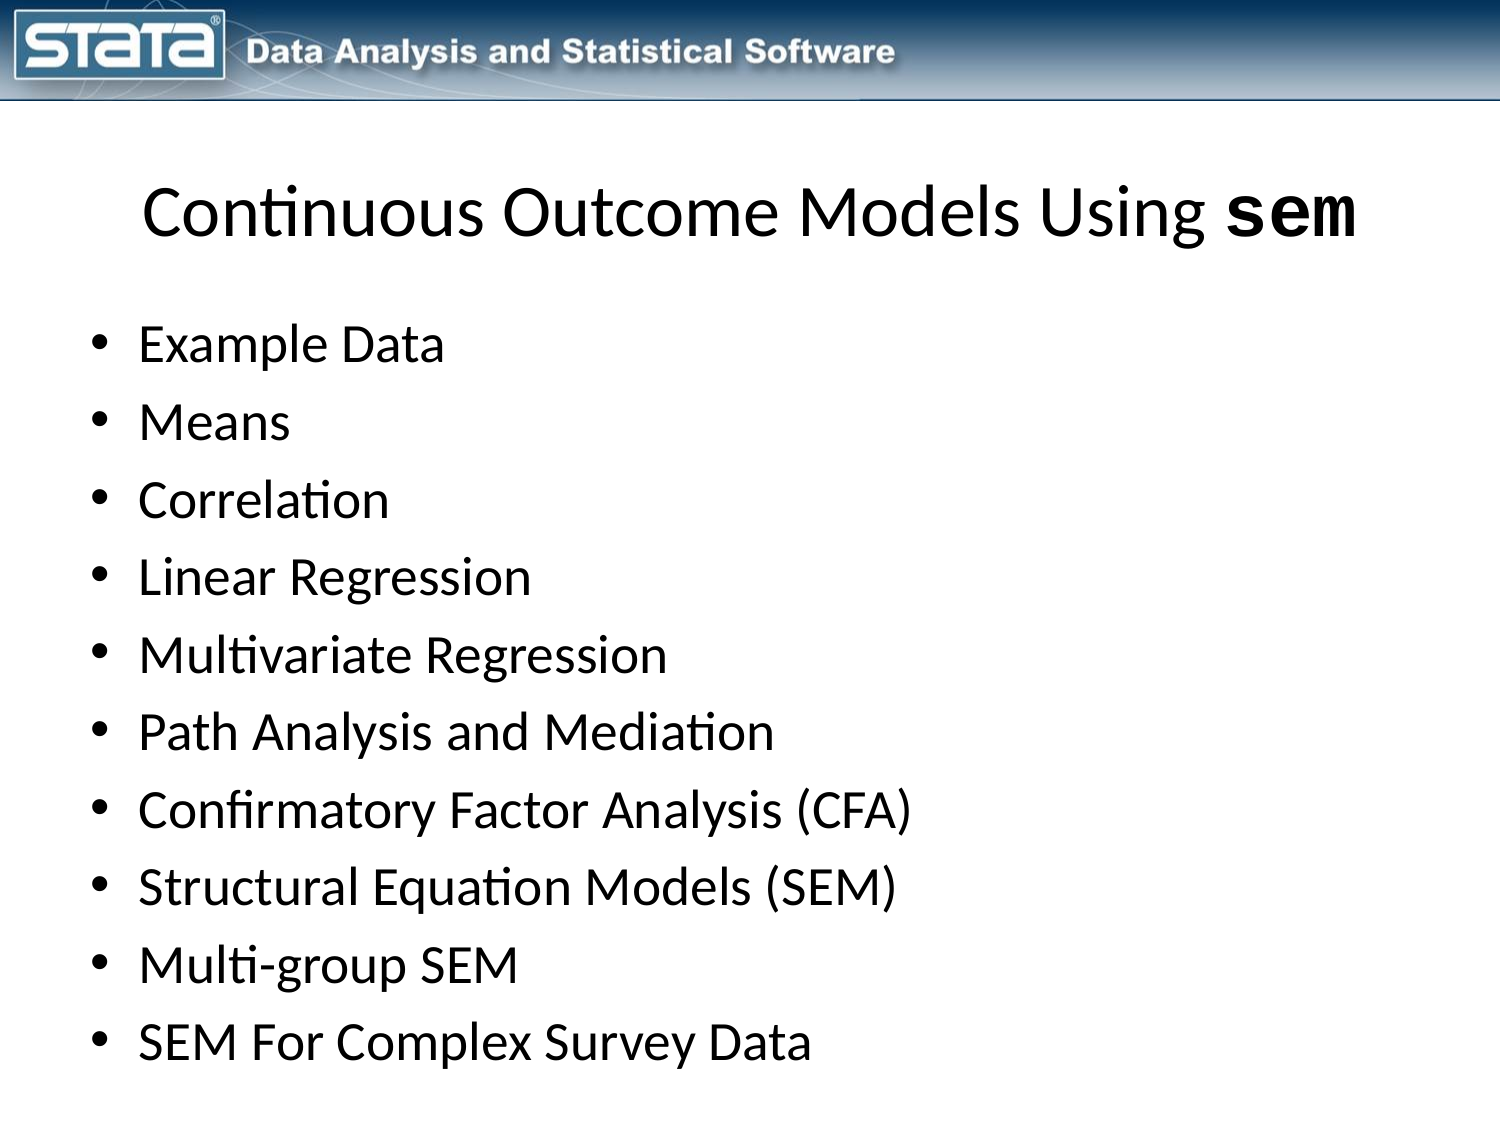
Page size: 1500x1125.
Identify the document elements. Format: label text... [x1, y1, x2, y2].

picture [0, 0, 1500, 101]
title Continuous Outcome Models Using sem [0, 125, 1500, 288]
list Example Data Means Correlation Linear Regression Multivariate Regression Path Analysis and Mediation Confirmatory Factor Analysis (CFA) Structural Equation Models (SEM) Multi-group SEM SEM For Complex Survey Data [75, 299, 1425, 1088]
